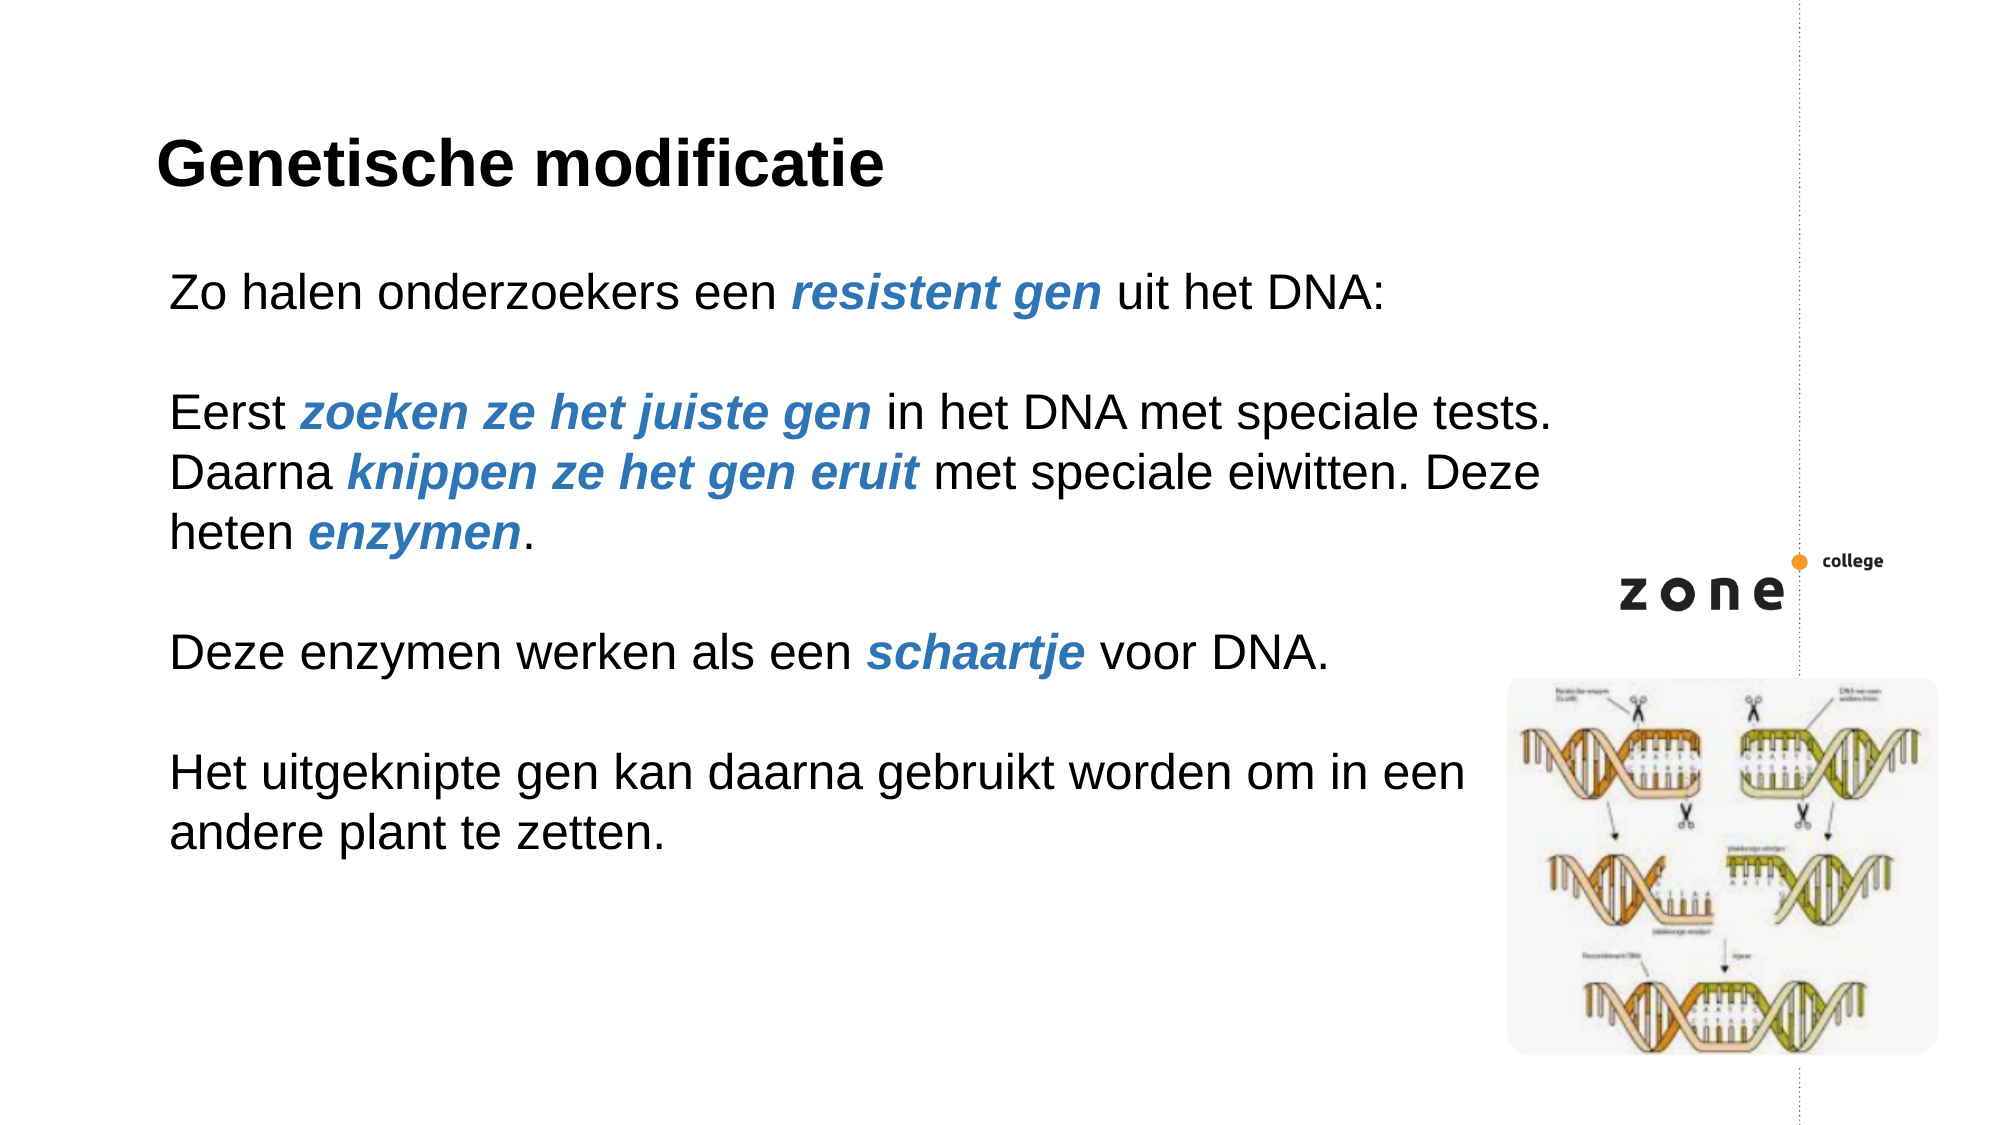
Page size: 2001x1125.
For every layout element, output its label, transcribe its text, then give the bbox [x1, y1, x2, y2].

picture [1507, 0, 2001, 1125]
text_box Zo halen onderzoekers een resistent gen uit het DNA: Eerst zoeken ze het juiste gen in het DNA met speciale tests. Daarna knippen ze het gen eruit met speciale eiwitten. Deze heten enzymen. Deze enzymen werken als een schaartje voor DNA. Het uitgeknipte gen kan daarna gebruikt worden om in een andere plant te zetten. [154, 251, 1582, 867]
text_box Genetische modificatie [141, 112, 1084, 282]
